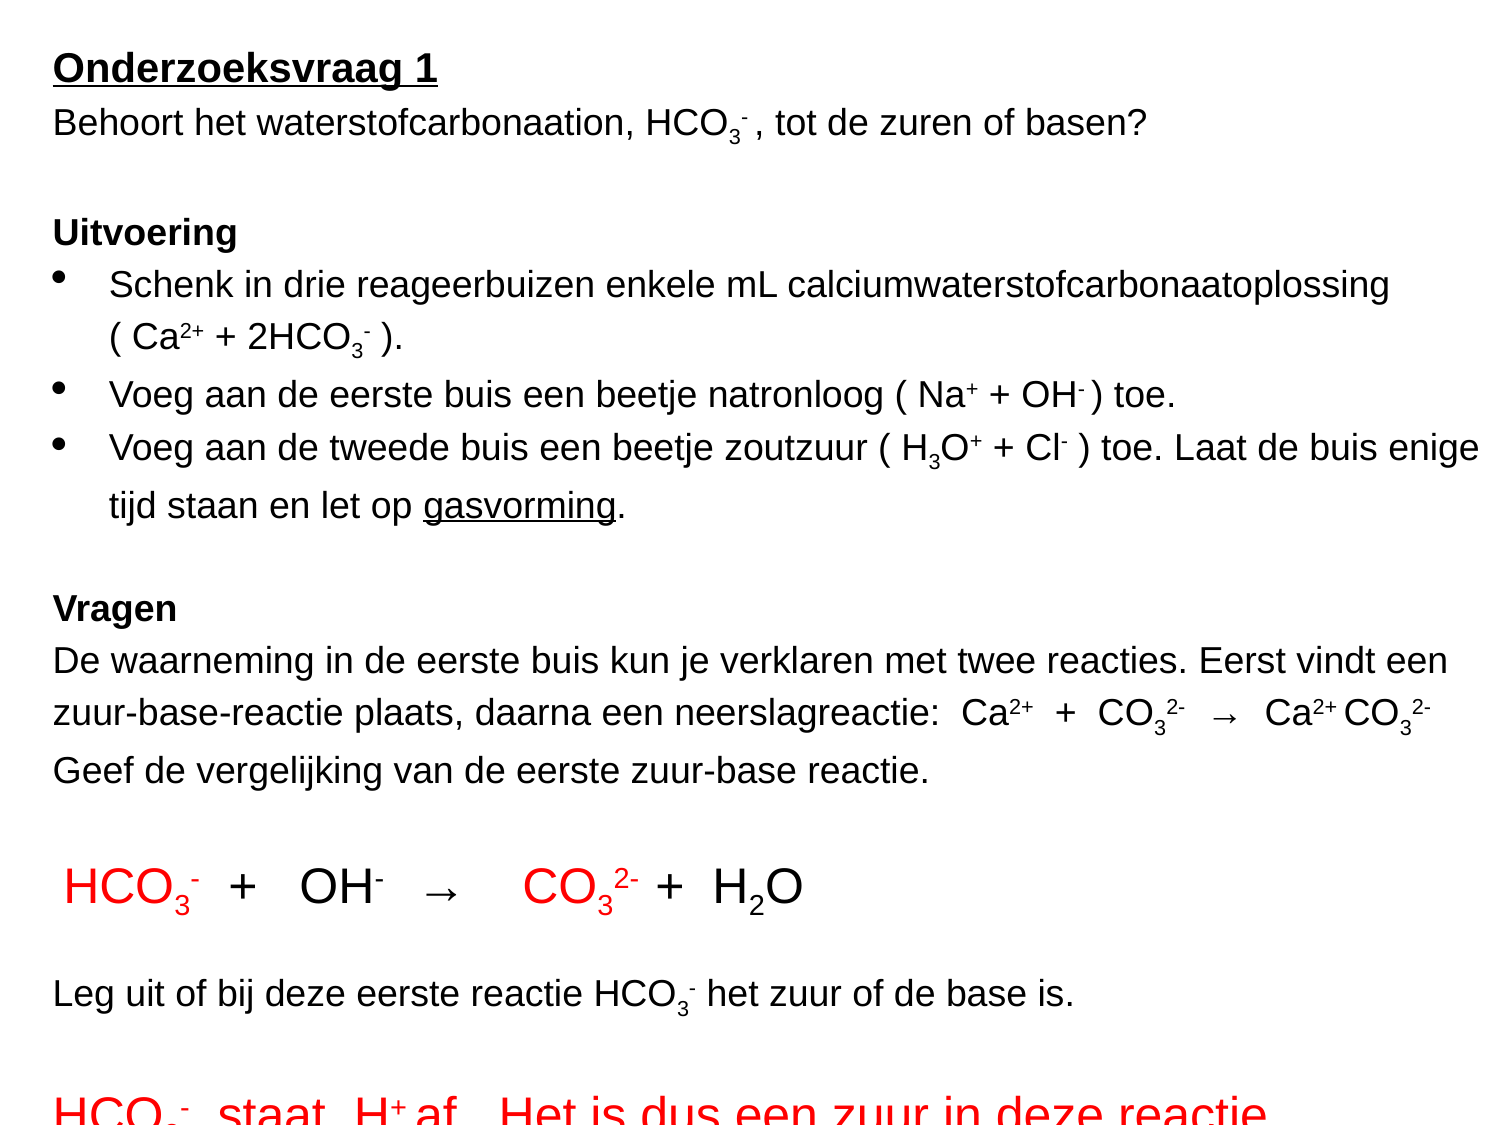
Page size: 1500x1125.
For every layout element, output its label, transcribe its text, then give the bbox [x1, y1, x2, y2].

text_box Onderzoeksvraag 1 Behoort het waterstofcarbonaation, HCO3- , tot de zuren of basen? Uitvoering Schenk in drie reageerbuizen enkele mL calciumwaterstofcarbonaatoplossing ( Ca2+ + 2HCO3- ). Voeg aan de eerste buis een beetje natronloog ( Na+ + OH- ) toe. Voeg aan de tweede buis een beetje zoutzuur ( H3O+ + Cl- ) toe. Laat de buis enige tijd staan en let op gasvorming. Vragen De waarneming in de eerste buis kun je verklaren met twee reacties. Eerst vindt een zuur-base-reactie plaats, daarna een neerslagreactie: Ca2+ + CO32- → Ca2+ CO32- Geef de vergelijking van de eerste zuur-base reactie. HCO3- + OH- → CO32- + H2O Leg uit of bij deze eerste reactie HCO3- het zuur of de base is. HCO3- staat H+ af. Het is dus een zuur in deze reactie. [37, 25, 1500, 1125]
